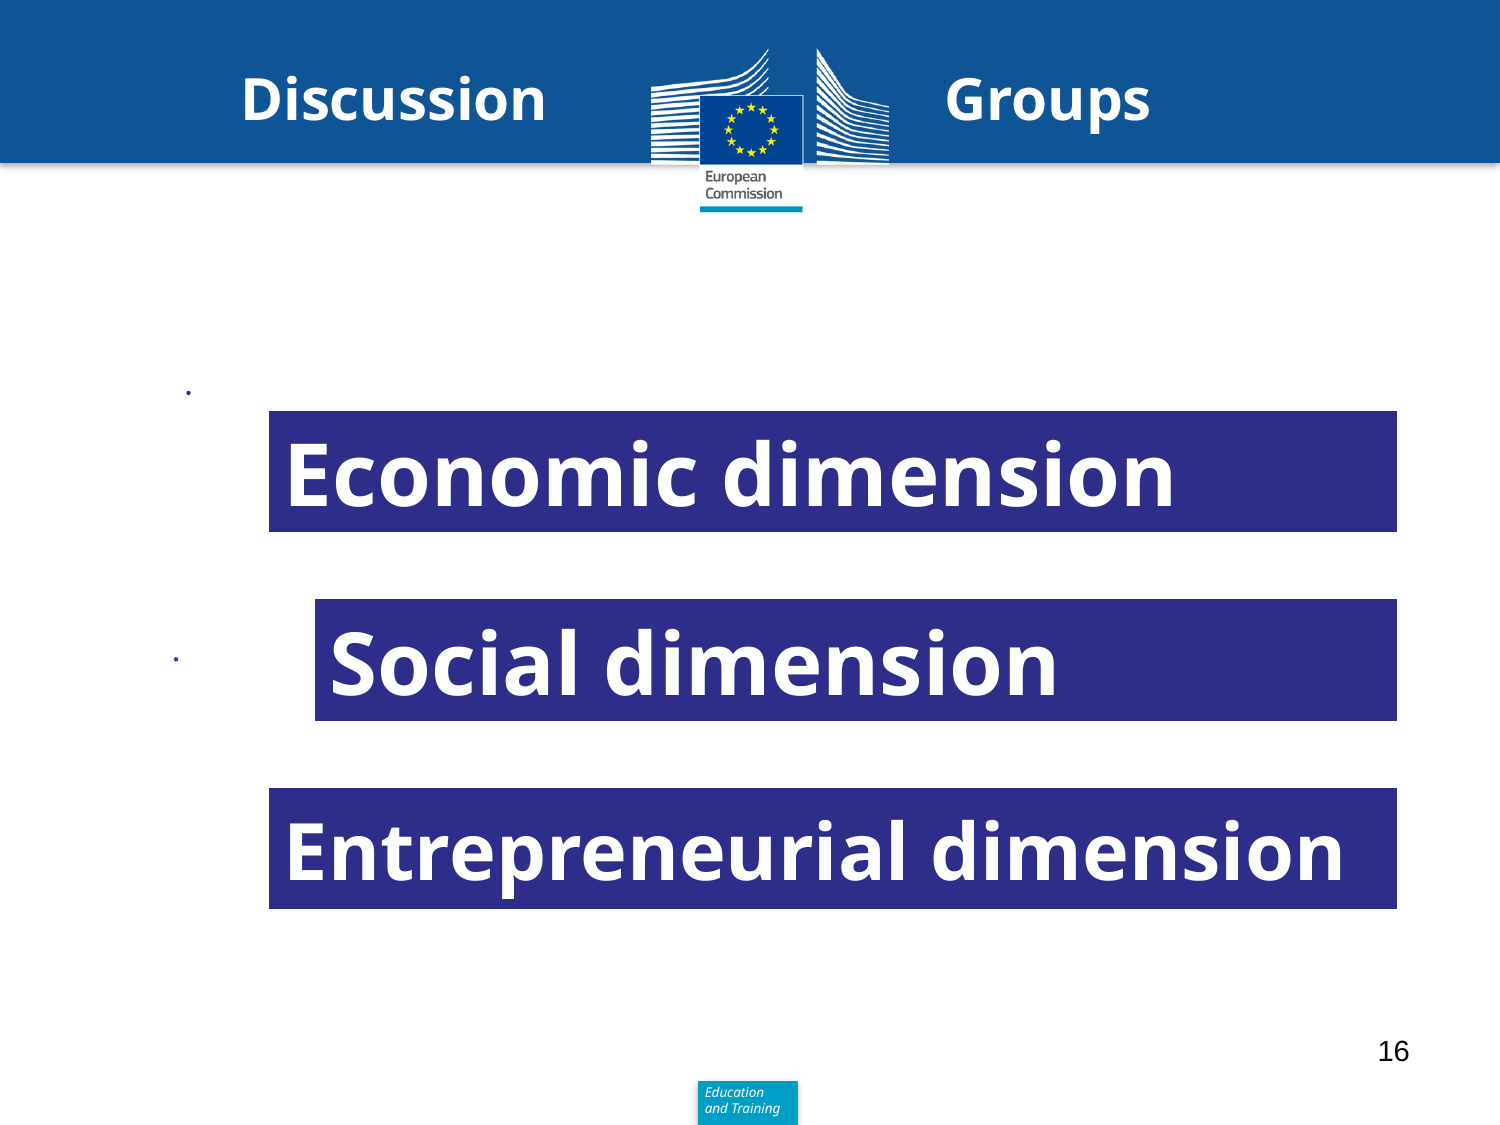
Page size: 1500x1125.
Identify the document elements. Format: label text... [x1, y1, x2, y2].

picture [651, 48, 889, 54]
picture [651, 126, 889, 213]
slide_number 16 [1074, 1024, 1426, 1103]
text_box Discussion Groups [29, 54, 1500, 126]
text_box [170, 290, 1400, 920]
